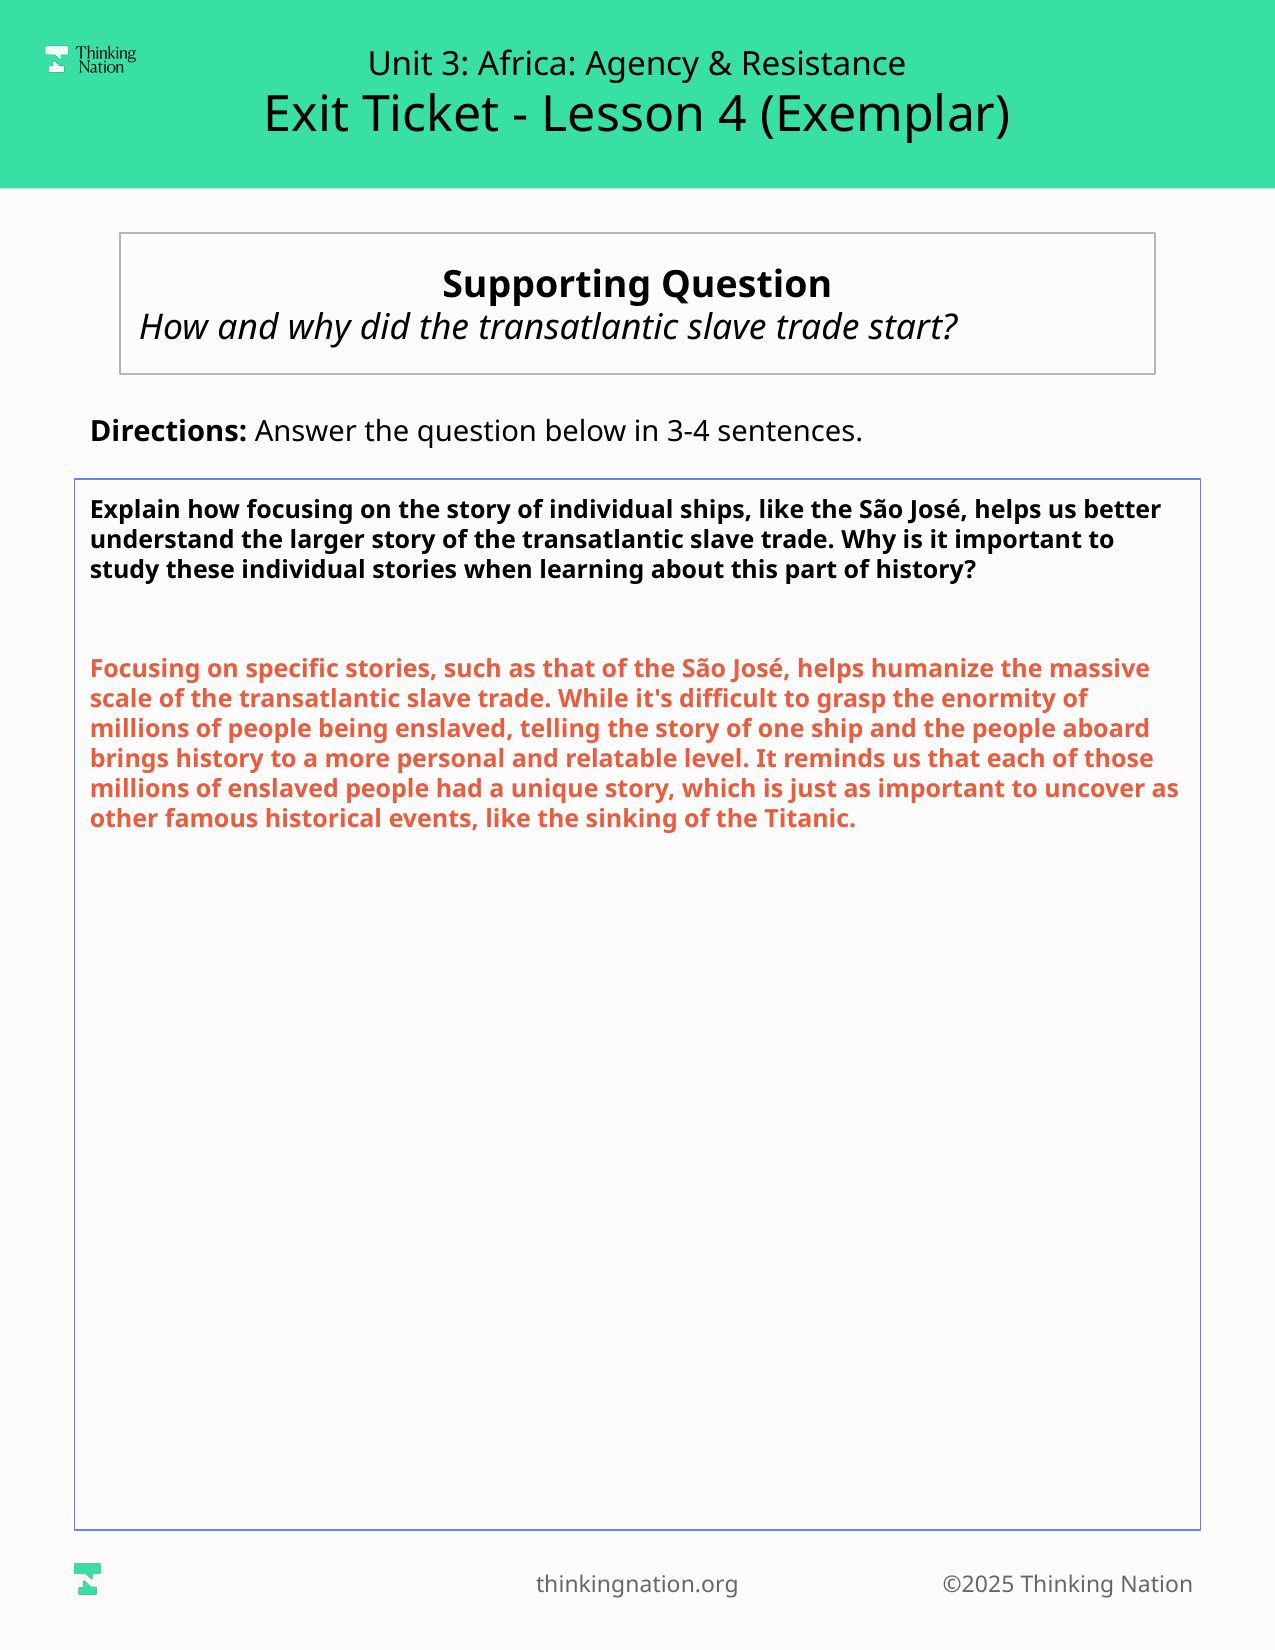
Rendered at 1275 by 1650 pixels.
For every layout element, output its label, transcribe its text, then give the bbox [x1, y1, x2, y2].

text_box thinkingnation.org [486, 1553, 789, 1605]
picture [35, 37, 140, 82]
text_box ©2025 Thinking Nation [907, 1553, 1210, 1605]
text_box Explain how focusing on the story of individual ships, like the São José, helps us better understand the larger story of the transatlantic slave trade. Why is it important to study these individual stories when learning about this part of history? Focusing on specific stories, such as that of the São José, helps humanize the massive scale of the transatlantic slave trade. While it's difficult to grasp the enormity of millions of people being enslaved, telling the story of one ship and the people aboard brings history to a more personal and relatable level. It reminds us that each of those millions of enslaved people had a unique story, which is just as important to uncover as other famous historical events, like the sinking of the Titanic. [74, 478, 1201, 1531]
text_box Supporting Question How and why did the transatlantic slave trade start? [119, 232, 1156, 374]
text_box Unit 3: Africa: Agency & Resistance Exit Ticket - Lesson 4 (Exemplar) [0, 0, 1275, 189]
text_box Directions: Answer the question below in 3-4 sentences. [74, 397, 1201, 463]
picture [65, 1557, 109, 1601]
